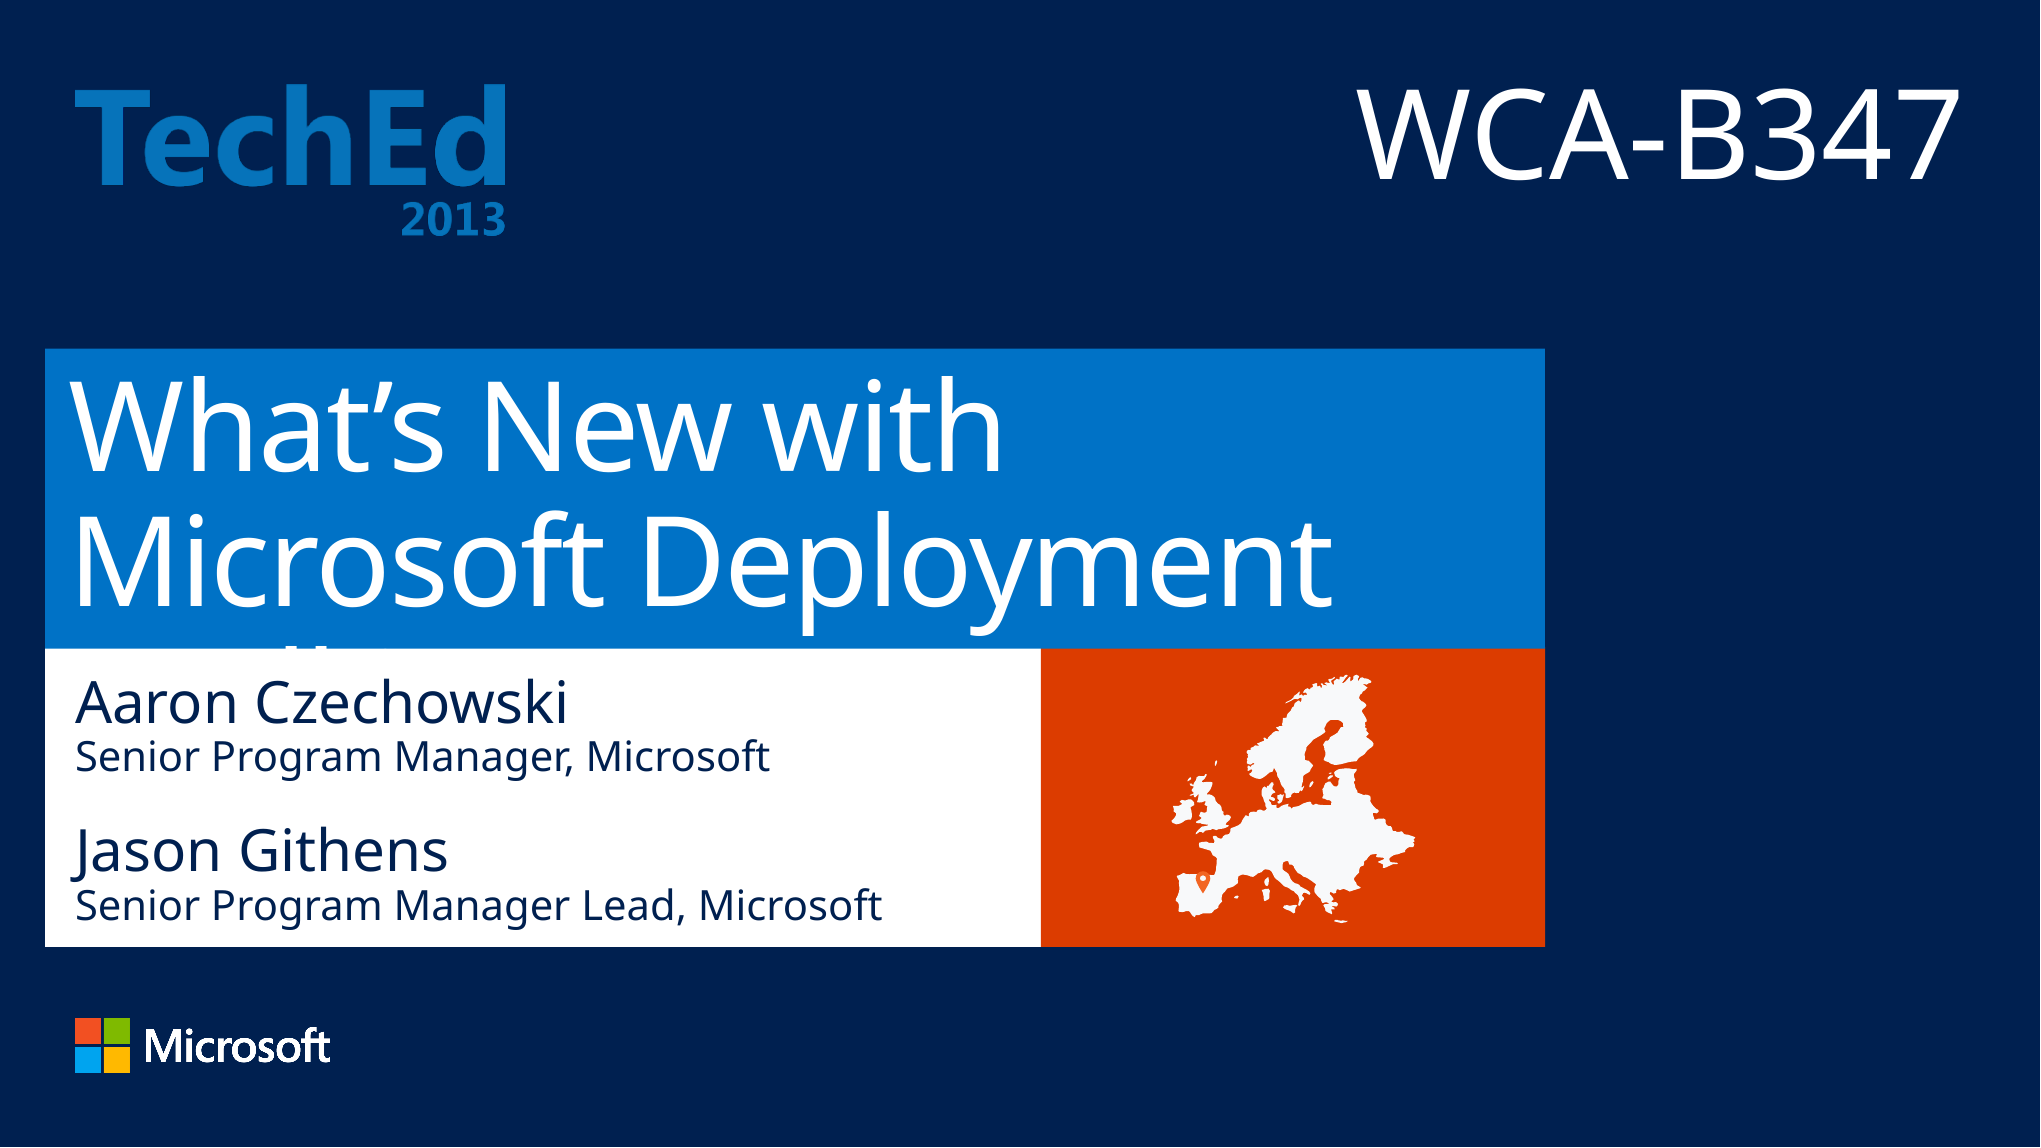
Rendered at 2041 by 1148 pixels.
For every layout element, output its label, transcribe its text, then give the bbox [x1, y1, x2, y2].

picture [75, 1018, 330, 1073]
list WCA-B347 [1065, 71, 1966, 223]
title What’s New with Microsoft Deployment Toolkit [45, 348, 1546, 649]
picture [75, 84, 505, 236]
list Aaron Czechowski Senior Program Manager, Microsoft Jason Githens Senior Program Manager Lead, Microsoft [45, 648, 1041, 949]
